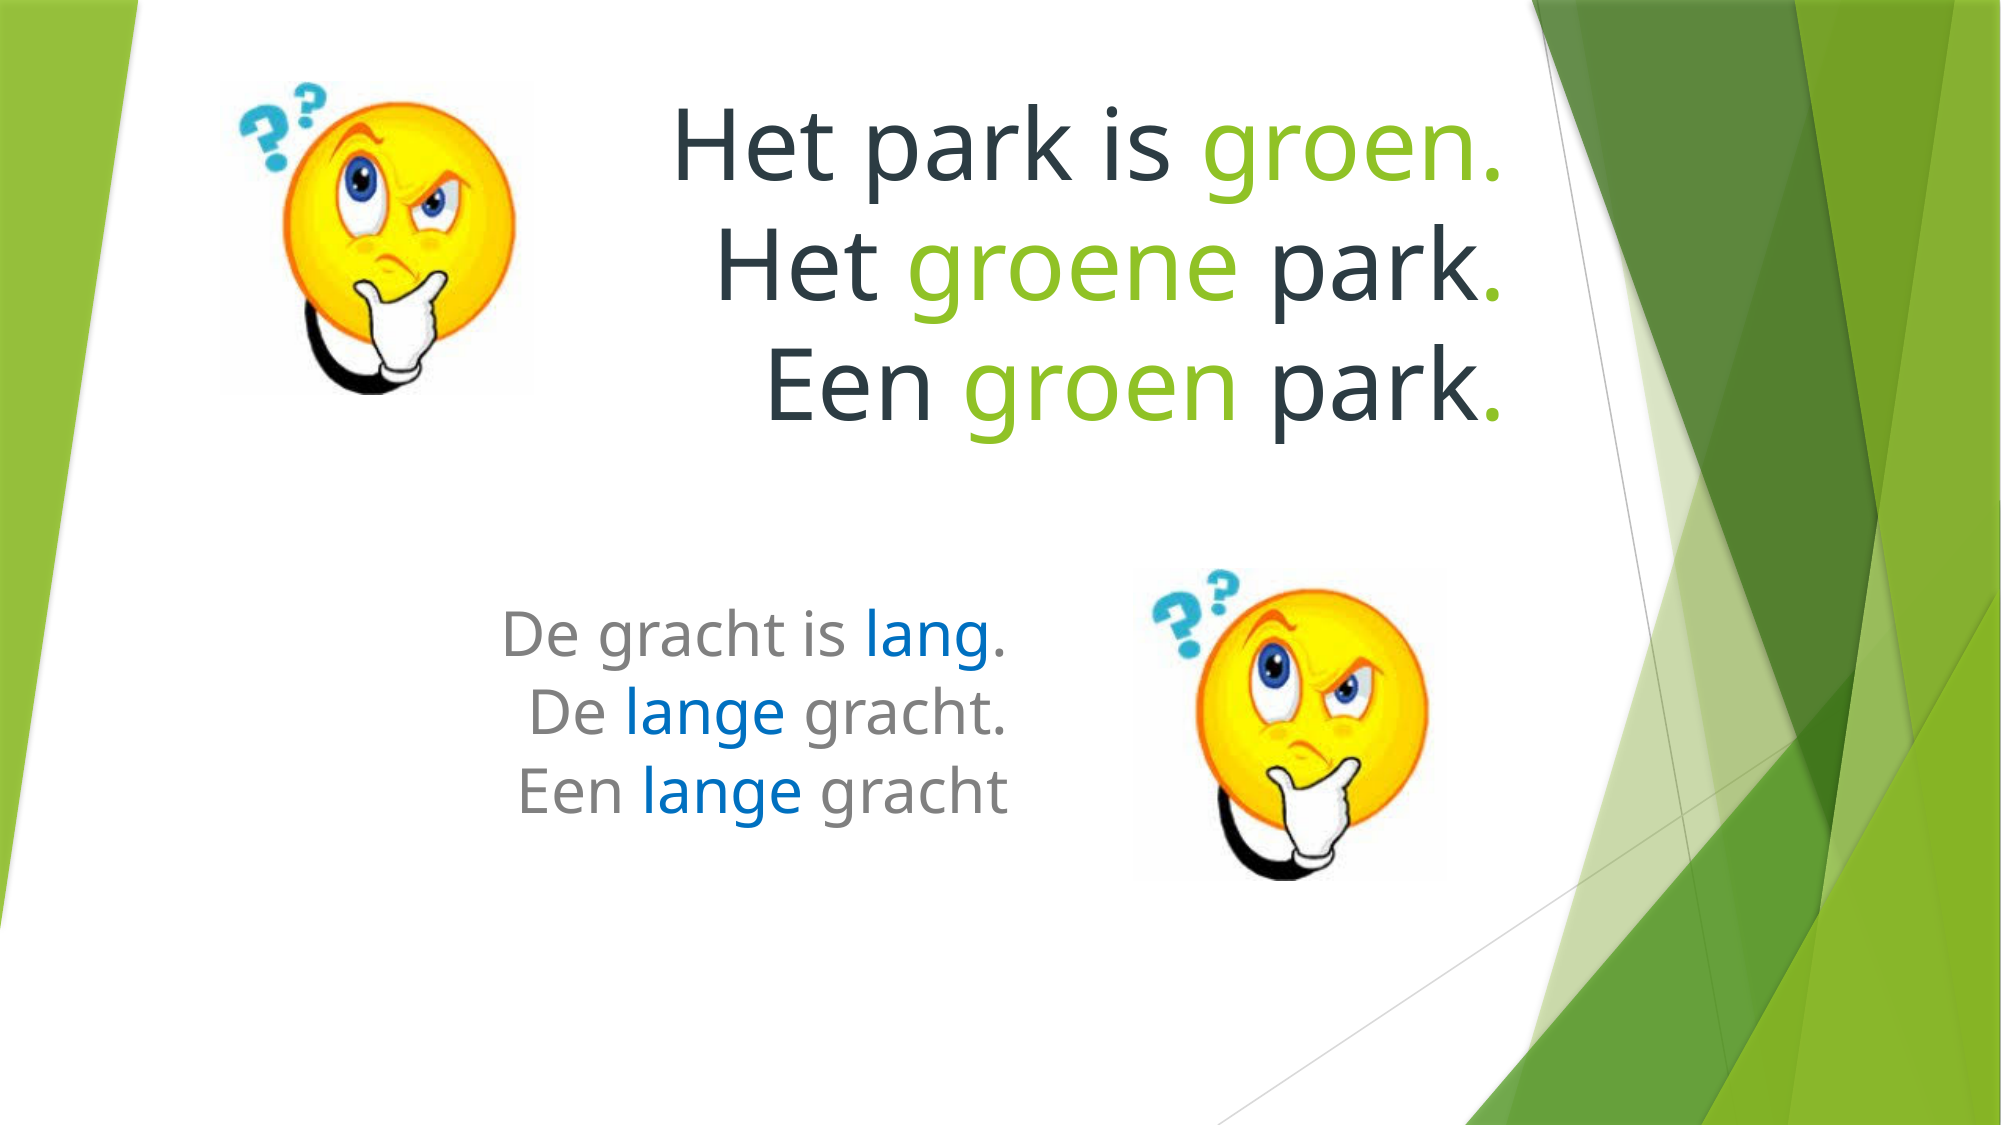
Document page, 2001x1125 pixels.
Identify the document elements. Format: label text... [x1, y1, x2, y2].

subtitle De gracht is lang. De lange gracht. Een lange gracht [247, 586, 1024, 845]
picture [220, 81, 534, 395]
picture [1133, 567, 1447, 882]
title Het park is groen. Het groene park. Een groen park. [376, 394, 1522, 569]
